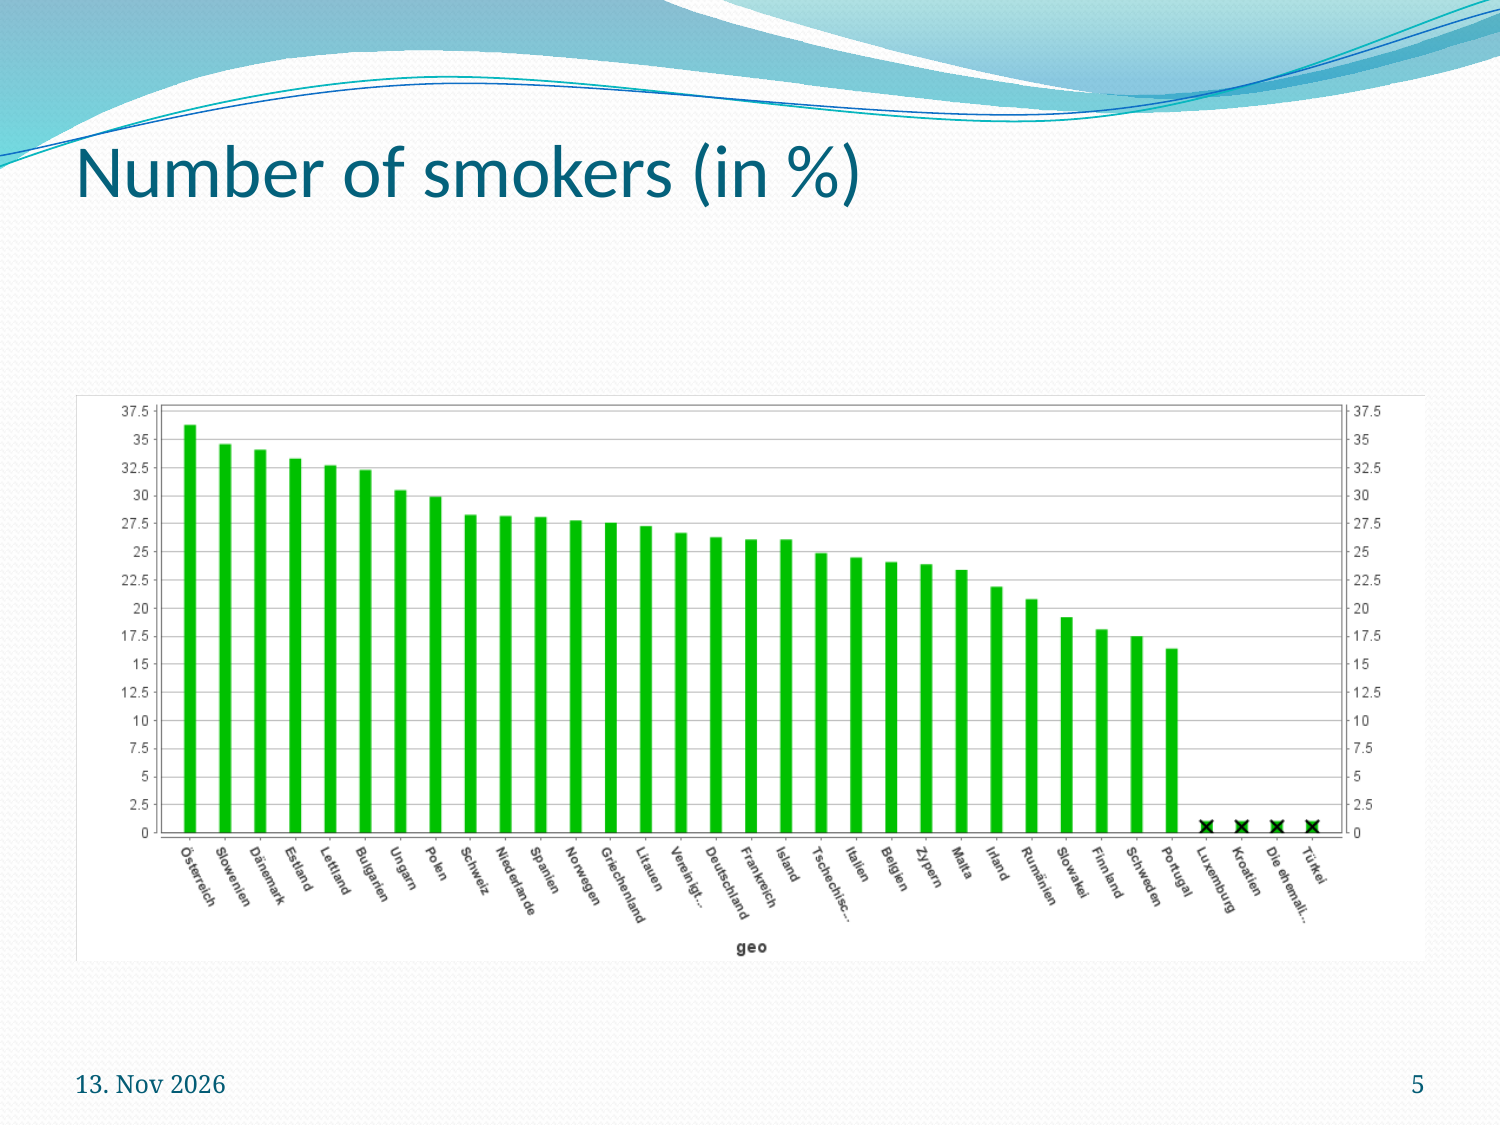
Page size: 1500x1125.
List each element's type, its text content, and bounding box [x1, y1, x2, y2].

slide_number 5 [1299, 1042, 1425, 1103]
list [74, 394, 1426, 961]
title Number of smokers (in %) [75, 115, 1425, 303]
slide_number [75, 1042, 425, 1103]
